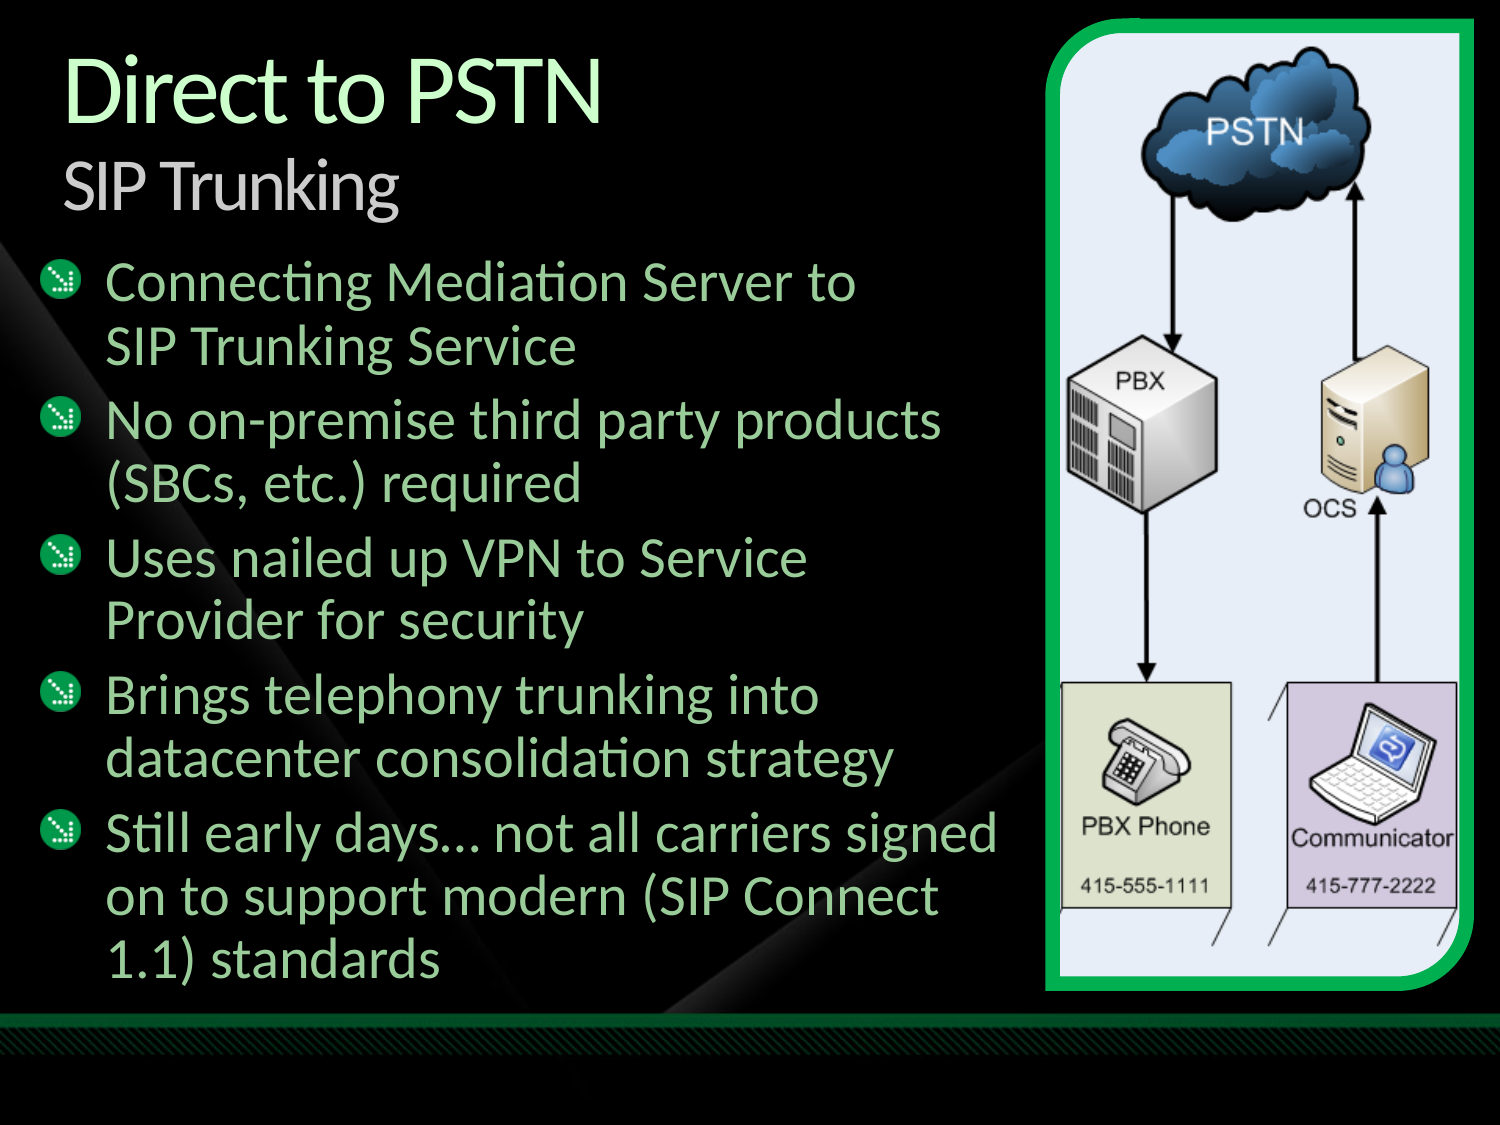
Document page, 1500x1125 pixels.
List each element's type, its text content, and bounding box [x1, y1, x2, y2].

picture [0, 0, 1500, 1125]
title Direct to PSTN SIP Trunking [62, 37, 1036, 229]
list Connecting Mediation Server to SIP Trunking Service No on-premise third party products (SBCs, etc.) required Uses nailed up VPN to Service Provider for security Brings telephony trunking into datacenter consolidation strategy Still early days… not all carriers signed on to support modern (SIP Connect 1.1) standards [40, 251, 1013, 1008]
